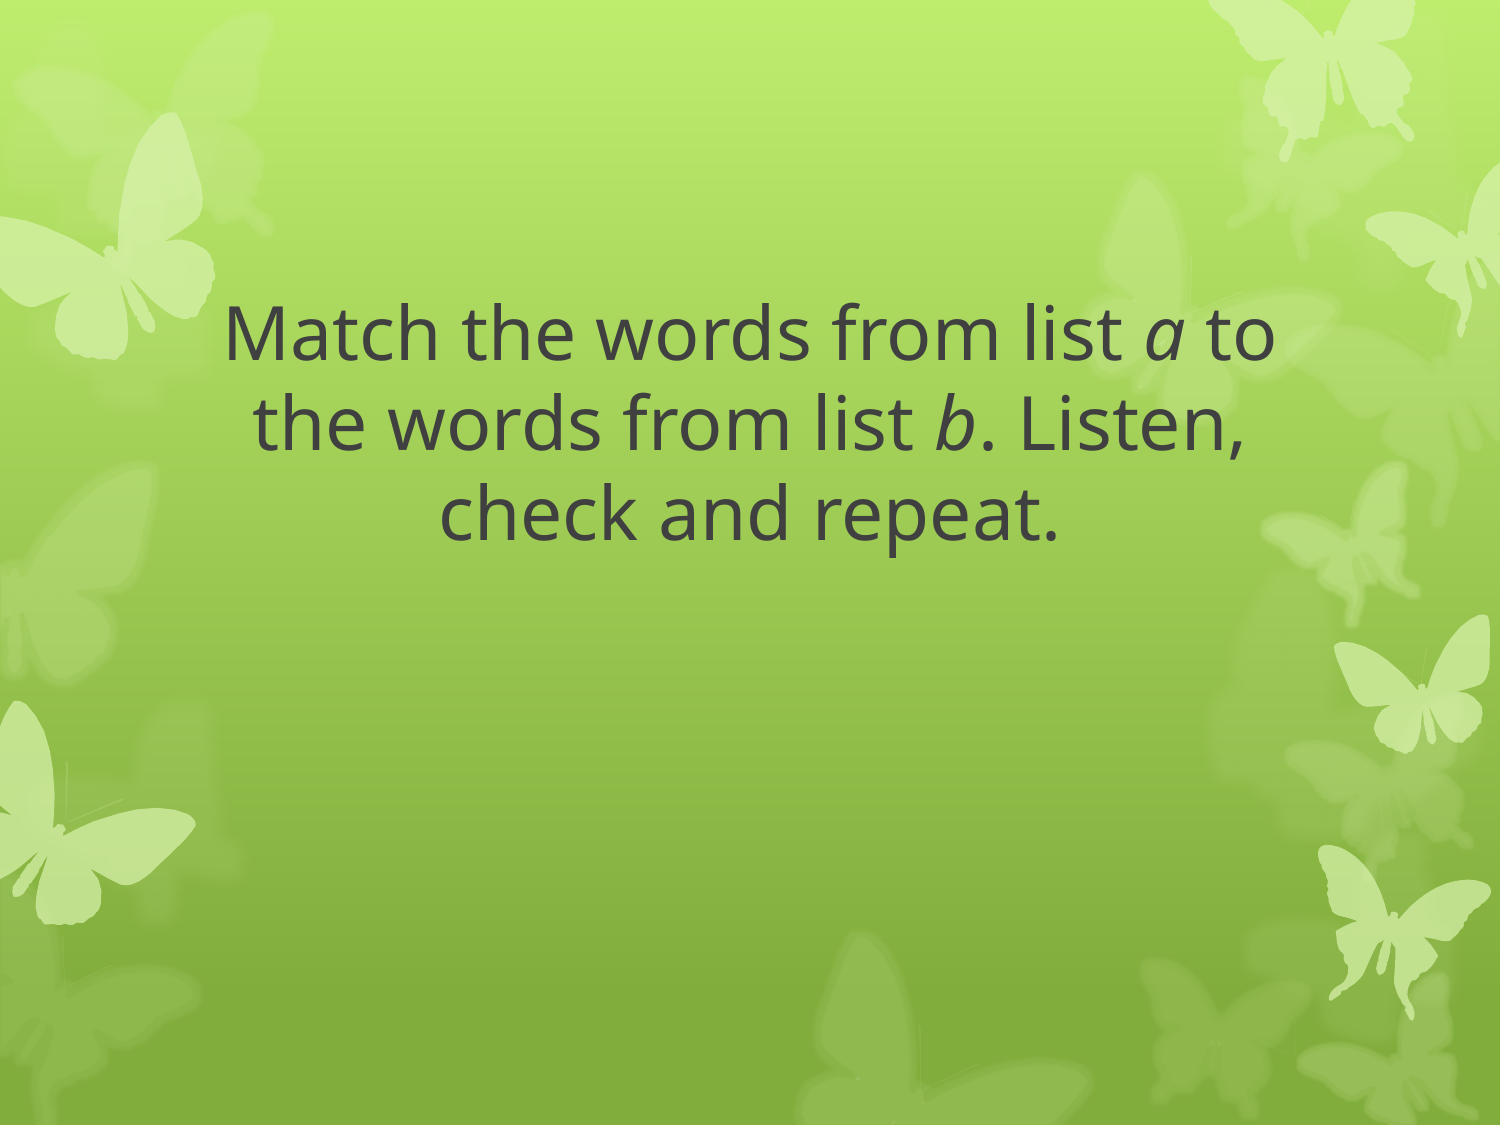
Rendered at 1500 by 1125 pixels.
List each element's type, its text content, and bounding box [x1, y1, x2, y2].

title Match the words from list a to the words from list b. Listen, check and repeat. [165, 90, 1335, 752]
